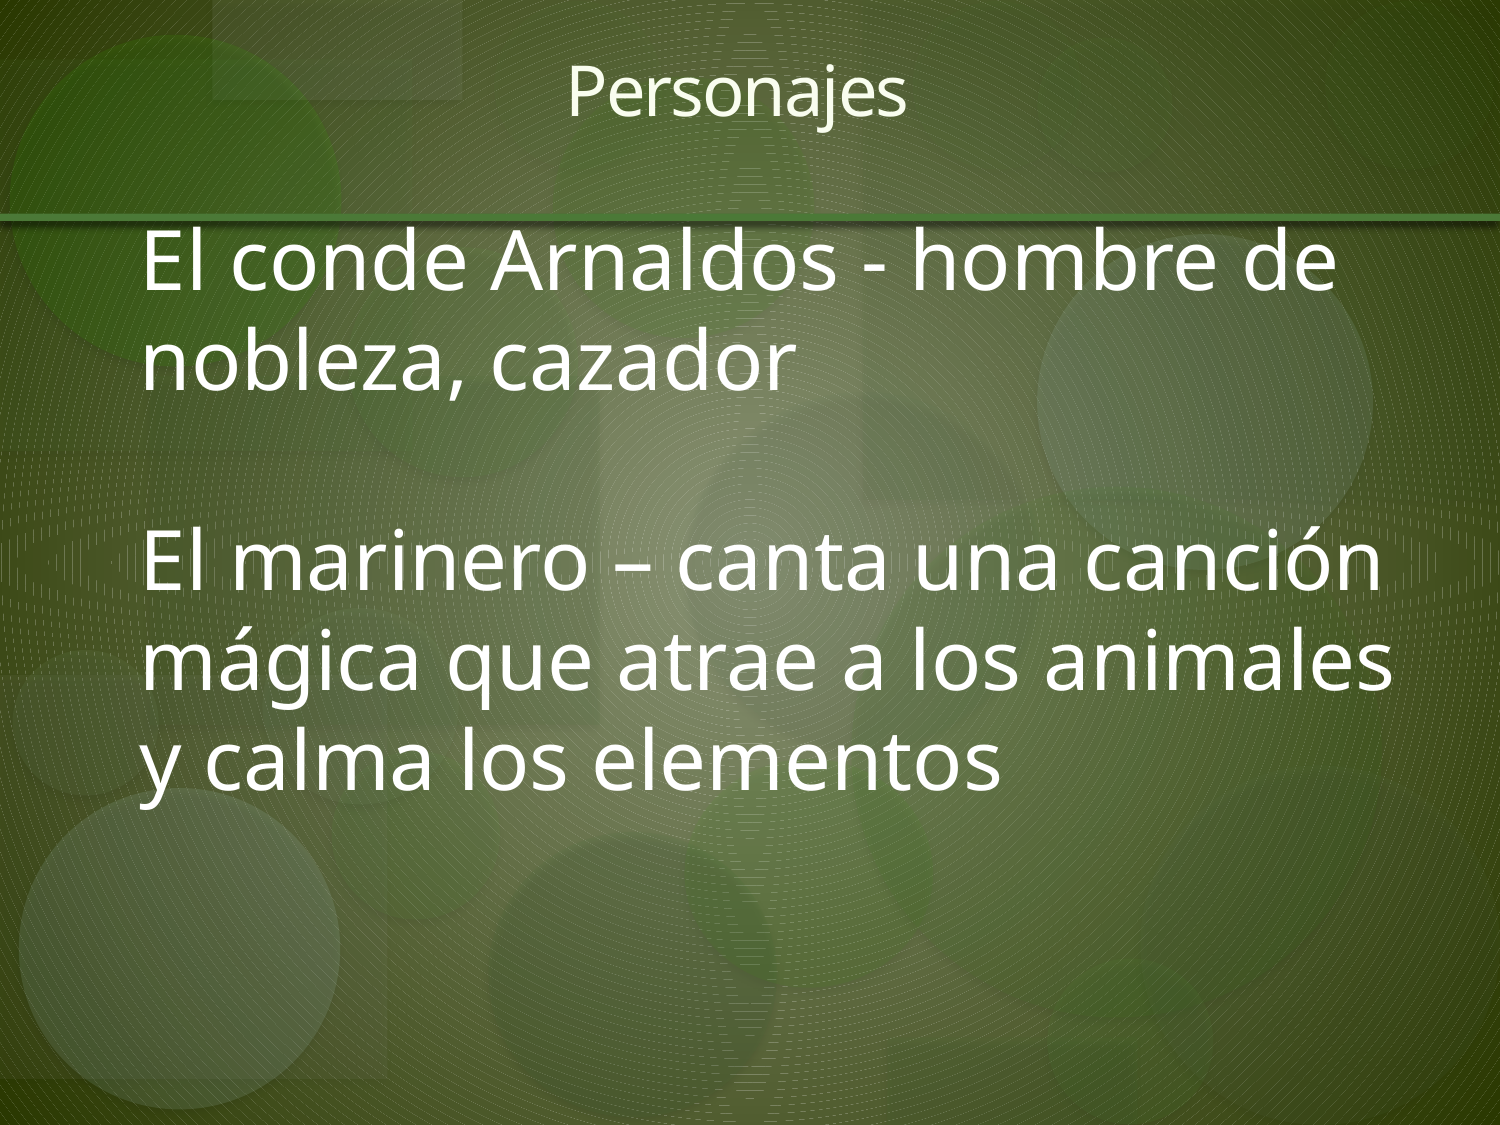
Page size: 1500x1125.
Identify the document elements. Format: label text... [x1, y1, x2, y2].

title Personajes [62, 37, 1413, 138]
text_box El conde Arnaldos - hombre de nobleza, cazador El marinero – canta una canción mágica que atrae a los animales y calma los elementos [50, 200, 1450, 1125]
